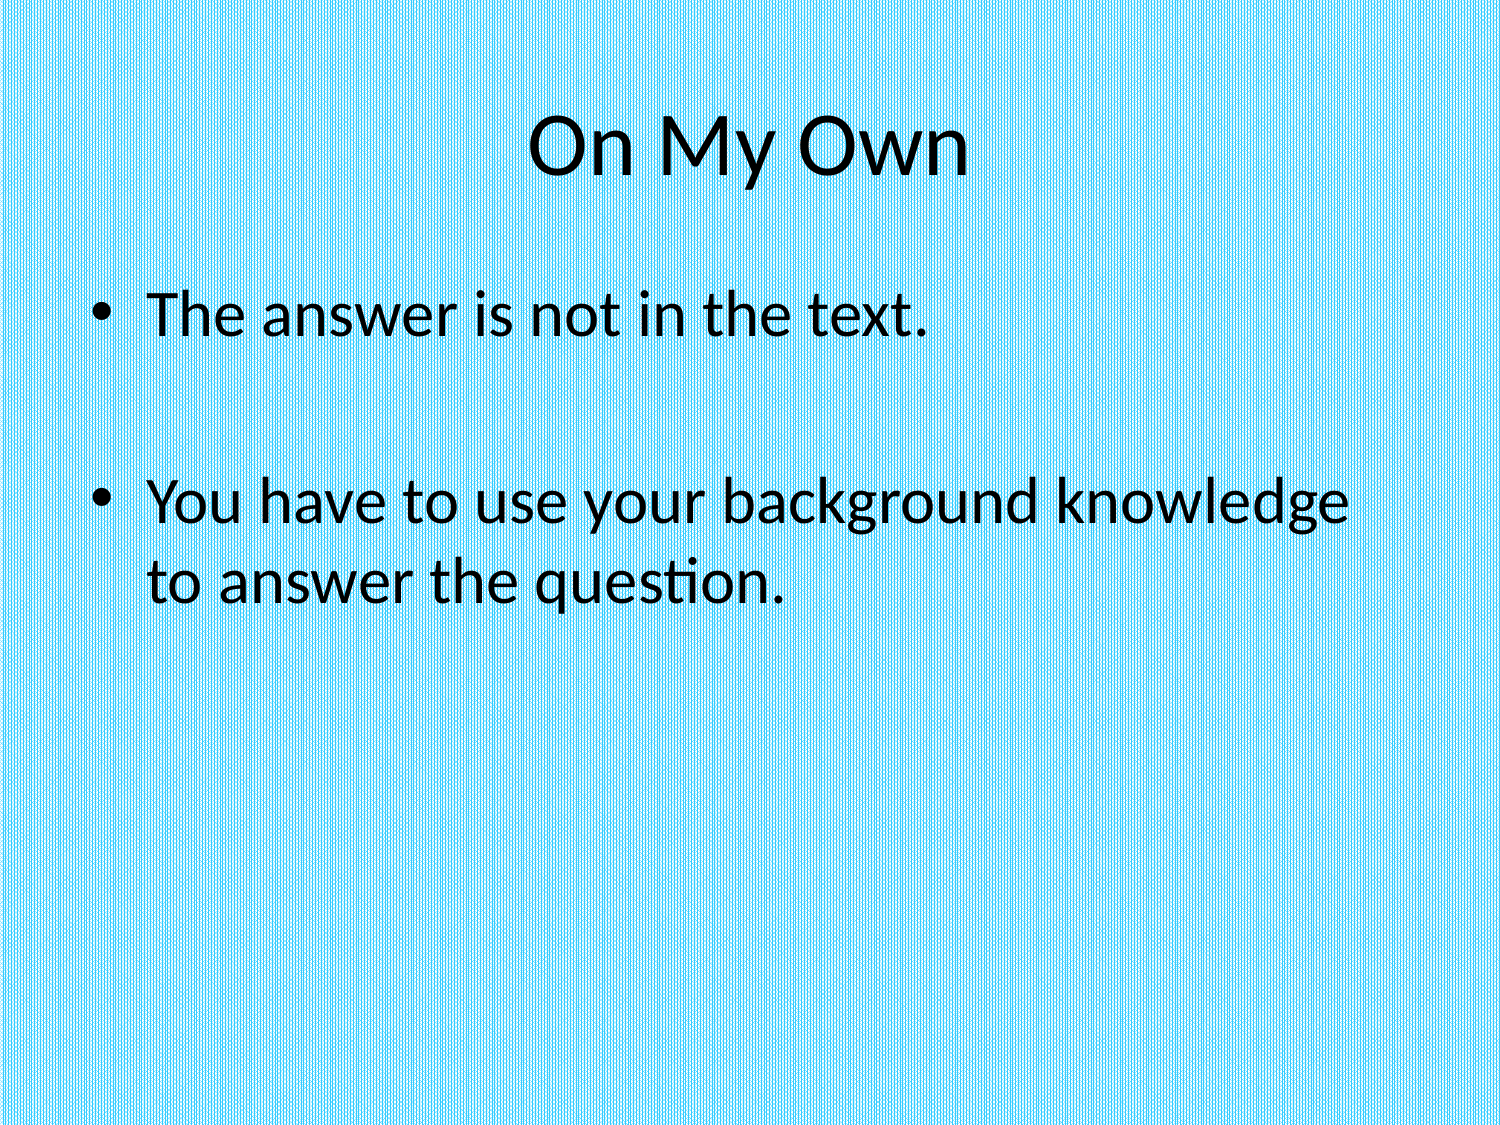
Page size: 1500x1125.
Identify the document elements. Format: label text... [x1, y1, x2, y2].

title On My Own [75, 45, 1425, 233]
list The answer is not in the text. You have to use your background knowledge to answer the question. [75, 262, 1425, 1005]
